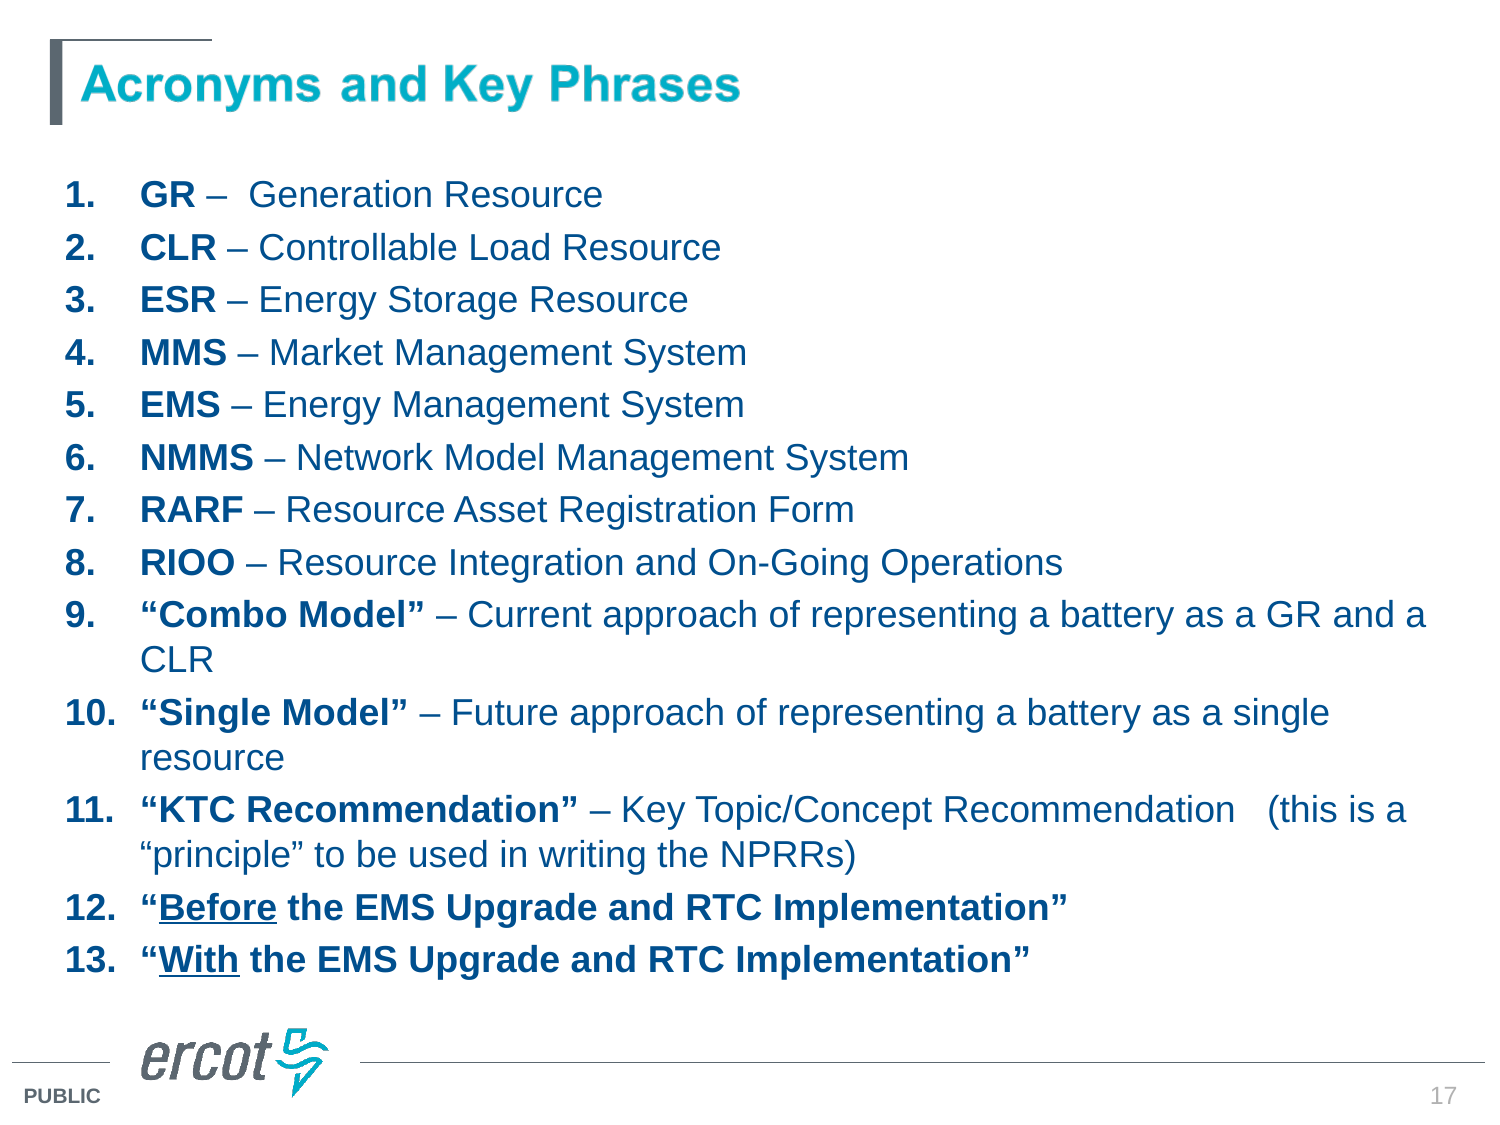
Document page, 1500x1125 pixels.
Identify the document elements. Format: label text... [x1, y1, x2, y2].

picture [137, 1024, 332, 1100]
list GR – Generation Resource CLR – Controllable Load Resource ESR – Energy Storage Resource MMS – Market Management System EMS – Energy Management System NMMS – Network Model Management System RARF – Resource Asset Registration Form RIOO – Resource Integration and On-Going Operations “Combo Model” – Current approach of representing a battery as a GR and a CLR “Single Model” – Future approach of representing a battery as a single resource “KTC Recommendation” – Key Topic/Concept Recommendation (this is a “principle” to be used in writing the NPRRs) “Before the EMS Upgrade and RTC Implementation” “With the EMS Upgrade and RTC Implementation” [50, 162, 1450, 992]
picture [49, 37, 1454, 144]
slide_number 17 [1400, 1076, 1488, 1113]
